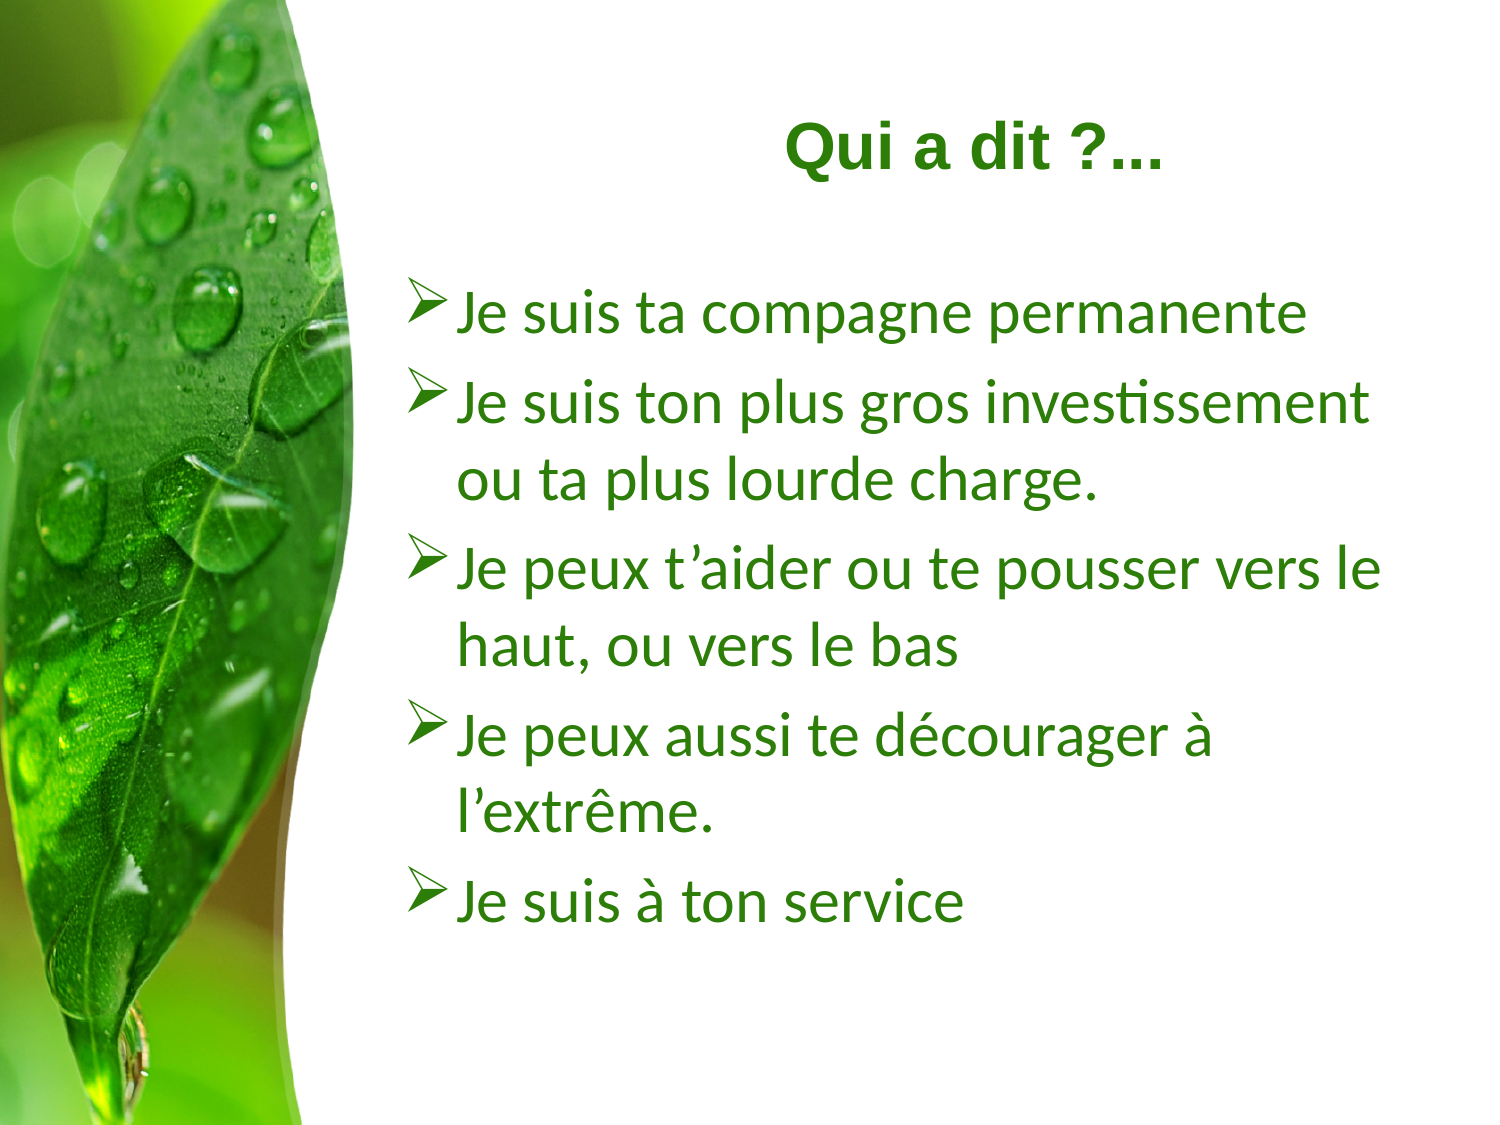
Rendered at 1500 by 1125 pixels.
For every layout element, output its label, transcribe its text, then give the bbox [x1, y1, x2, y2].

text_box Qui a dit ?... [624, 95, 1325, 191]
picture [0, 0, 1500, 1125]
list Je suis ta compagne permanente Je suis ton plus gros investissement ou ta plus lourde charge. Je peux t’aider ou te pousser vers le haut, ou vers le bas Je peux aussi te décourager à l’extrême. Je suis à ton service [387, 262, 1425, 1005]
